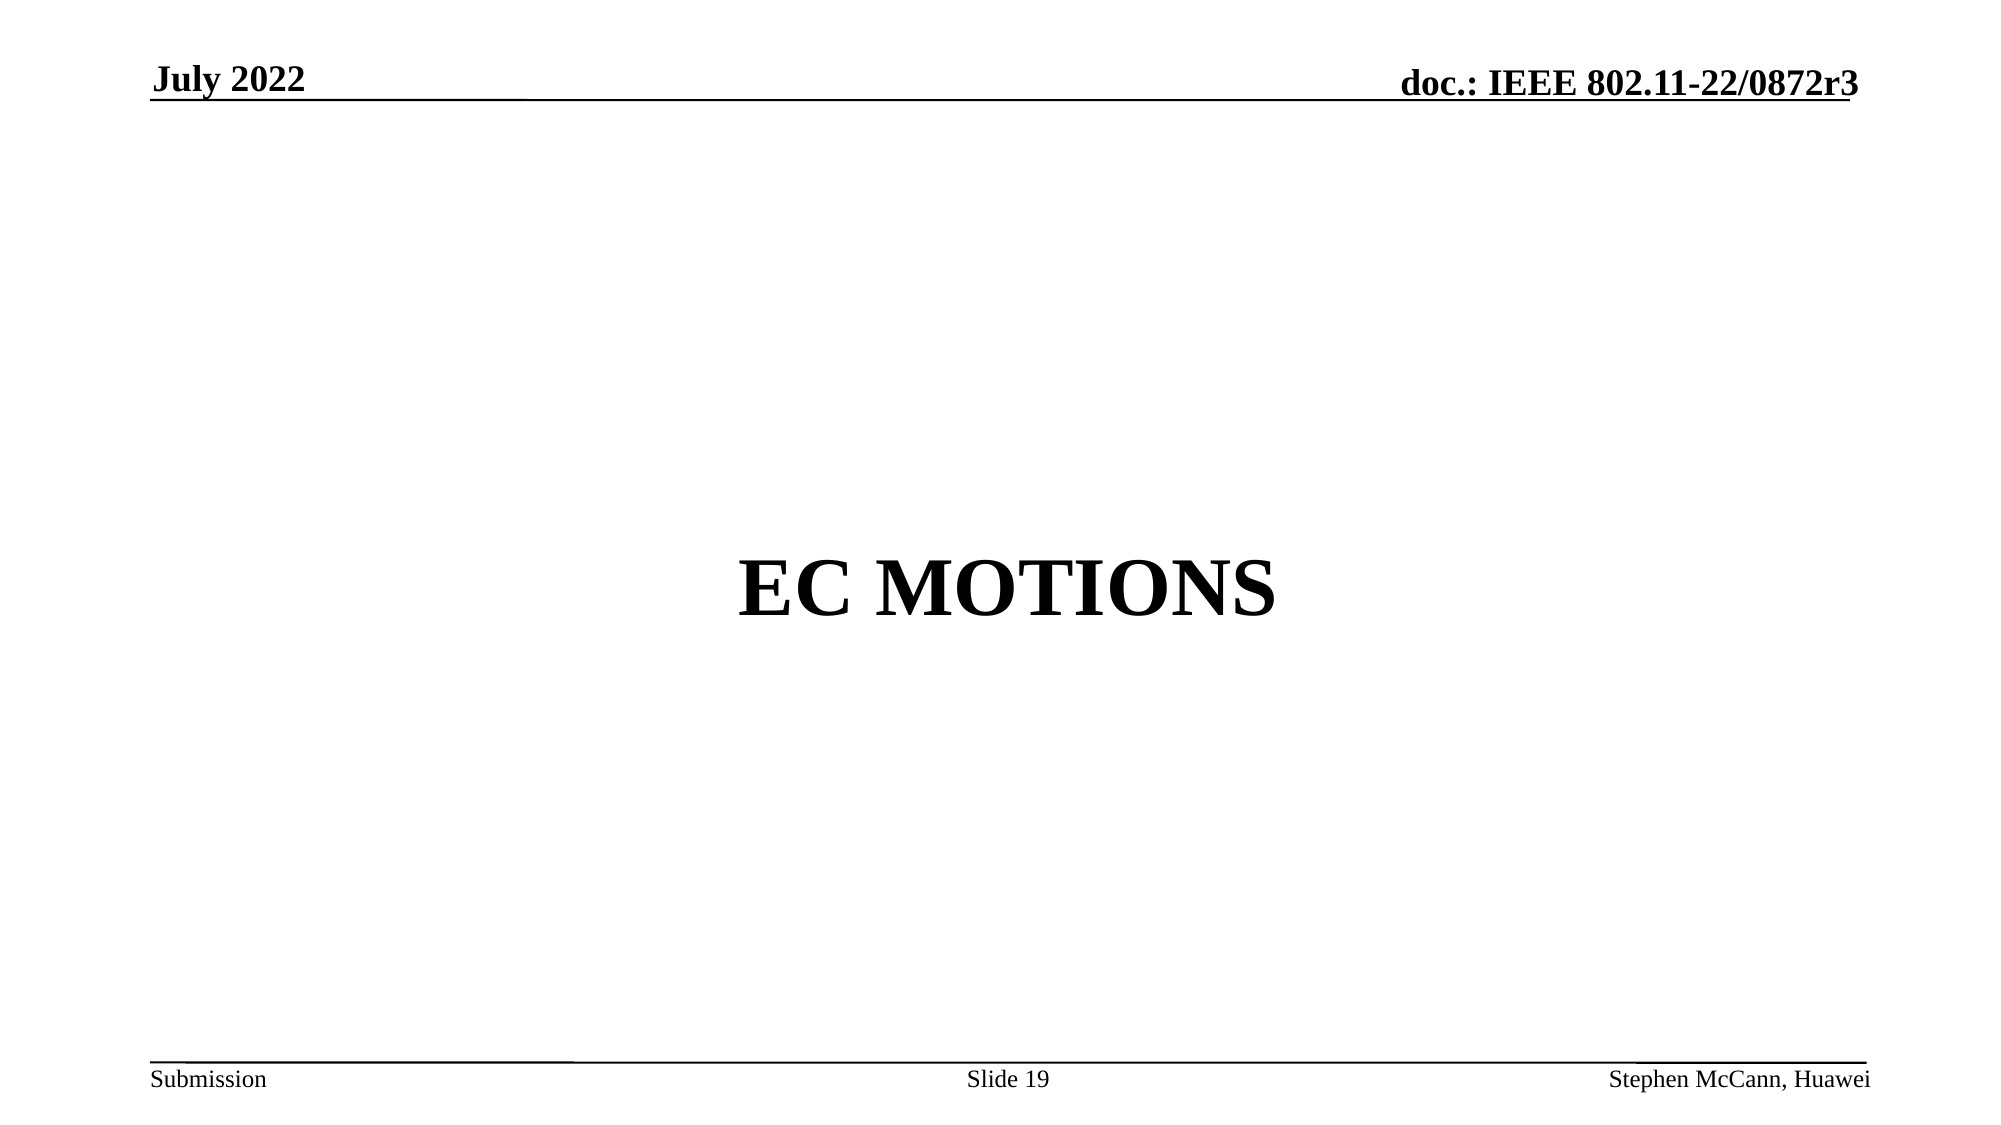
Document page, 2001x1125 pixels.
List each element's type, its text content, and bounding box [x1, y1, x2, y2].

title EC Motions [157, 524, 1859, 749]
footer Stephen McCann, Huawei [1174, 1061, 1872, 1093]
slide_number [152, 54, 563, 100]
slide_number Slide 19 [950, 1061, 1067, 1123]
